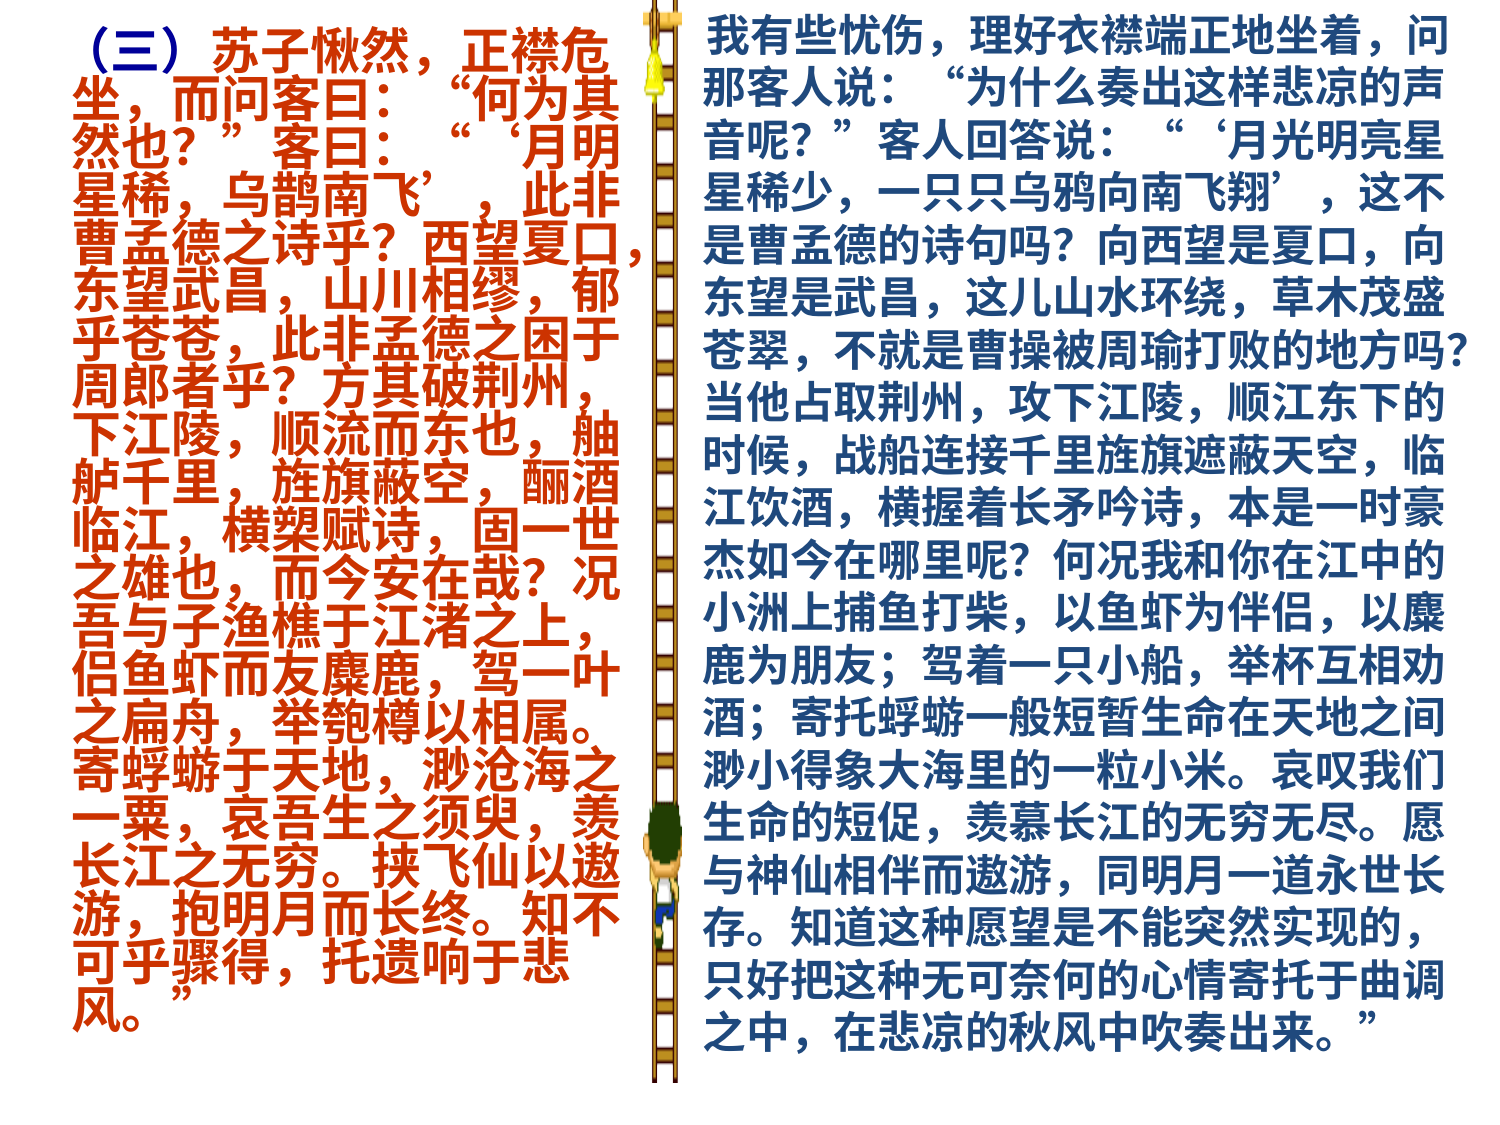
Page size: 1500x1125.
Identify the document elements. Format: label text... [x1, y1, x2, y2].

text_box 我有些忧伤，理好衣襟端正地坐着，问那客人说：“为什么奏出这样悲凉的声音呢？”客人回答说：“‘月光明亮星星稀少，一只只乌鸦向南飞翔’，这不是曹孟德的诗句吗？向西望是夏口，向东望是武昌，这儿山水环绕，草木茂盛苍翠，不就是曹操被周瑜打败的地方吗？当他占取荆州，攻下江陵，顺江东下的时候，战船连接千里旌旗遮蔽天空，临江饮酒，横握着长矛吟诗，本是一时豪杰如今在哪里呢？何况我和你在江中的小洲上捕鱼打柴，以鱼虾为伴侣，以麋鹿为朋友；驾着一只小船，举杯互相劝酒；寄托蜉蝣一般短暂生命在天地之间渺小得象大海里的一粒小米。哀叹我们生命的短促，羡慕长江的无穷无尽。愿与神仙相伴而遨游，同明月一道永世长存。知道这种愿望是不能突然实现的，只好把这种无可奈何的心情寄托于曲调之中，在悲凉的秋风中吹奏出来。” [631, 0, 1500, 1125]
picture [643, 0, 682, 1083]
list （三）苏子愀然，正襟危坐，而问客曰：“何为其然也？”客曰：“‘月明星稀，乌鹊南飞’，此非曹孟德之诗乎？西望夏口，东望武昌，山川相缪，郁乎苍苍，此非孟德之困于周郎者乎？方其破荆州，下江陵，顺流而东也，舳舻千里，旌旗蔽空，酾酒临江，横槊赋诗，固一世之雄也，而今安在哉？况吾与子渔樵于江渚之上，侣鱼虾而友麋鹿，驾一叶之扁舟，举匏樽以相属。寄蜉蝣于天地，渺沧海之一粟，哀吾生之须臾，羡长江之无穷。挟飞仙以遨游，抱明月而长终。知不可乎骤得，托遗响于悲风。” [0, 23, 631, 1102]
